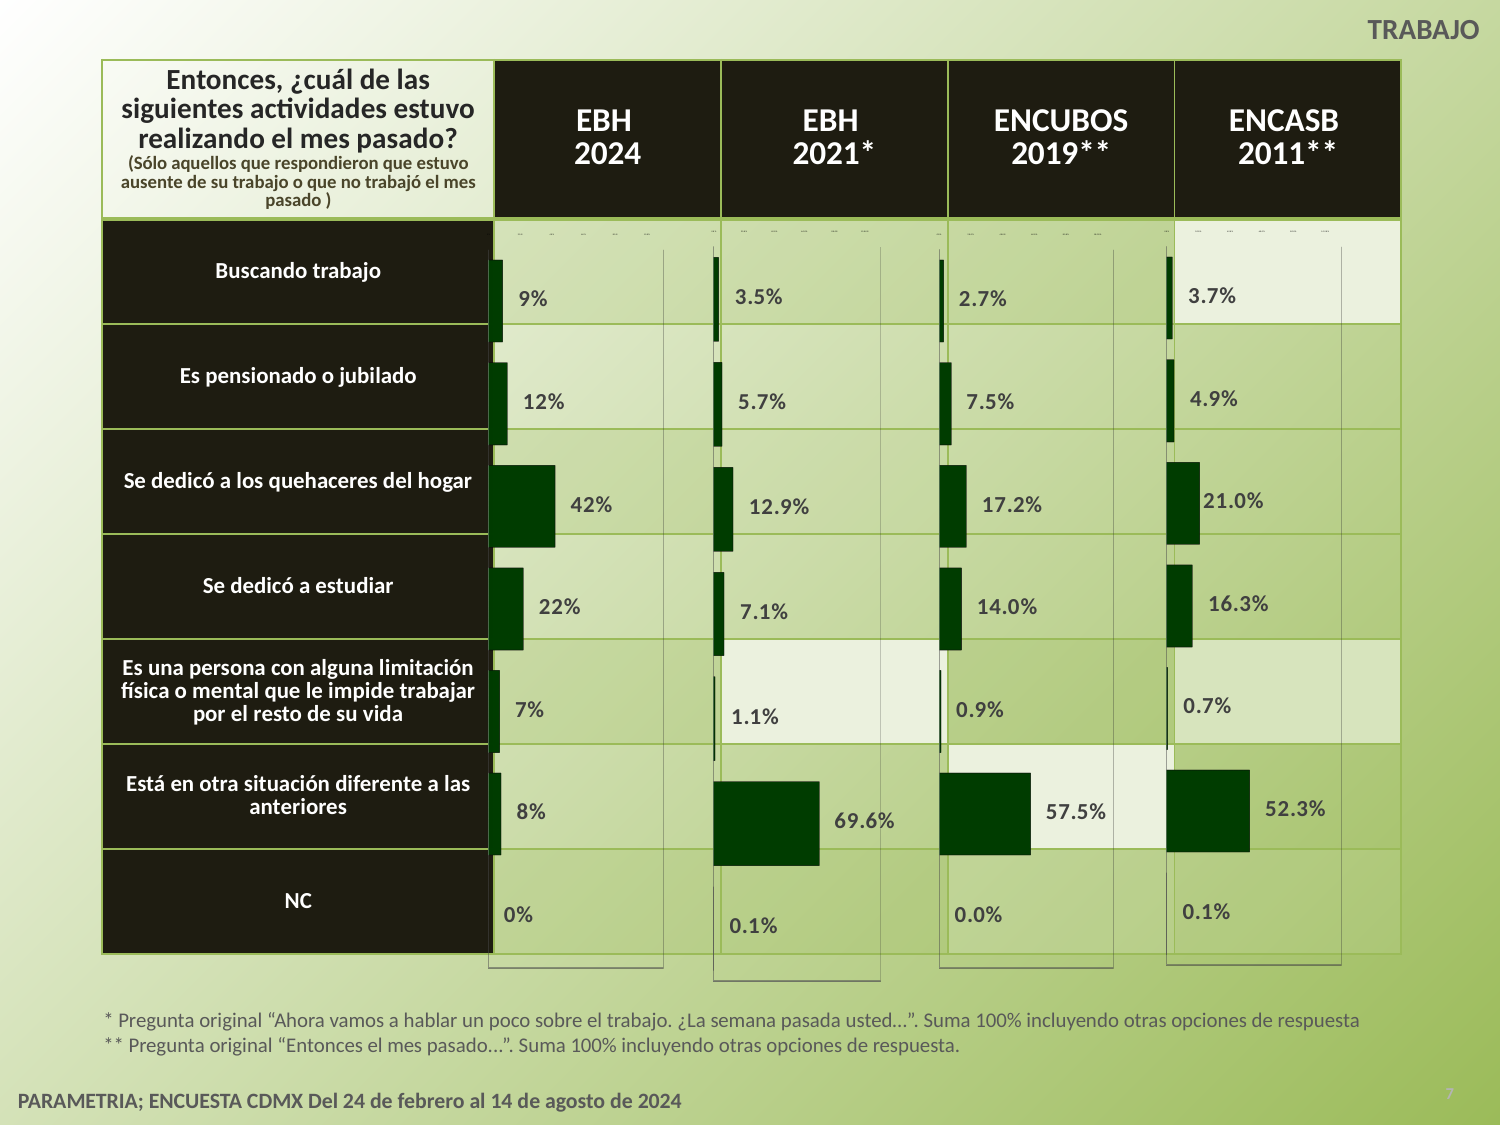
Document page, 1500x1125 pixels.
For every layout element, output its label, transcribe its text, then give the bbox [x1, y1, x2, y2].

table_cell Es una persona con alguna limitación física o mental que le impide trabajar por el resto de su vida [103, 640, 479, 743]
table_cell Es pensionado o jubilado [103, 325, 479, 428]
list TRABAJO [472, 0, 1495, 60]
table_header EBH 2024 [495, 61, 720, 217]
table_header EBH 2021* [722, 61, 947, 217]
table_header ENCASB 2011** [1175, 61, 1400, 217]
table_header Entonces, ¿cuál de las siguientes actividades estuvo realizando el mes pasado? (Sólo aquellos que respondieron que estuvo ausente de su trabajo o que no trabajó el mes pasado ) [103, 61, 493, 217]
text_box PARAMETRIA; ENCUESTA CDMX Del 24 de febrero al 14 de agosto de 2024 [3, 1079, 1415, 1121]
table_cell [495, 221, 720, 230]
chart [479, 227, 1478, 990]
table_cell [949, 221, 1174, 230]
table_cell NC [103, 850, 479, 953]
table_cell [722, 221, 947, 230]
slide_number 7 [1413, 1072, 1487, 1114]
table_cell Buscando trabajo [103, 221, 493, 323]
text_box * Pregunta original “Ahora vamos a hablar un poco sobre el trabajo. ¿La semana pasada usted…”. Suma 100% incluyendo otras opciones de respuesta ** Pregunta original “Entonces el mes pasado...”. Suma 100% incluyendo otras opciones de respuesta. [88, 999, 1402, 1064]
table_cell Está en otra situación diferente a las anteriores [103, 745, 479, 848]
table_cell [1175, 221, 1400, 227]
table_header ENCUBOS 2019** [949, 61, 1174, 217]
table_cell Se dedicó a estudiar [103, 535, 479, 638]
table_cell Se dedicó a los quehaceres del hogar [103, 430, 479, 533]
